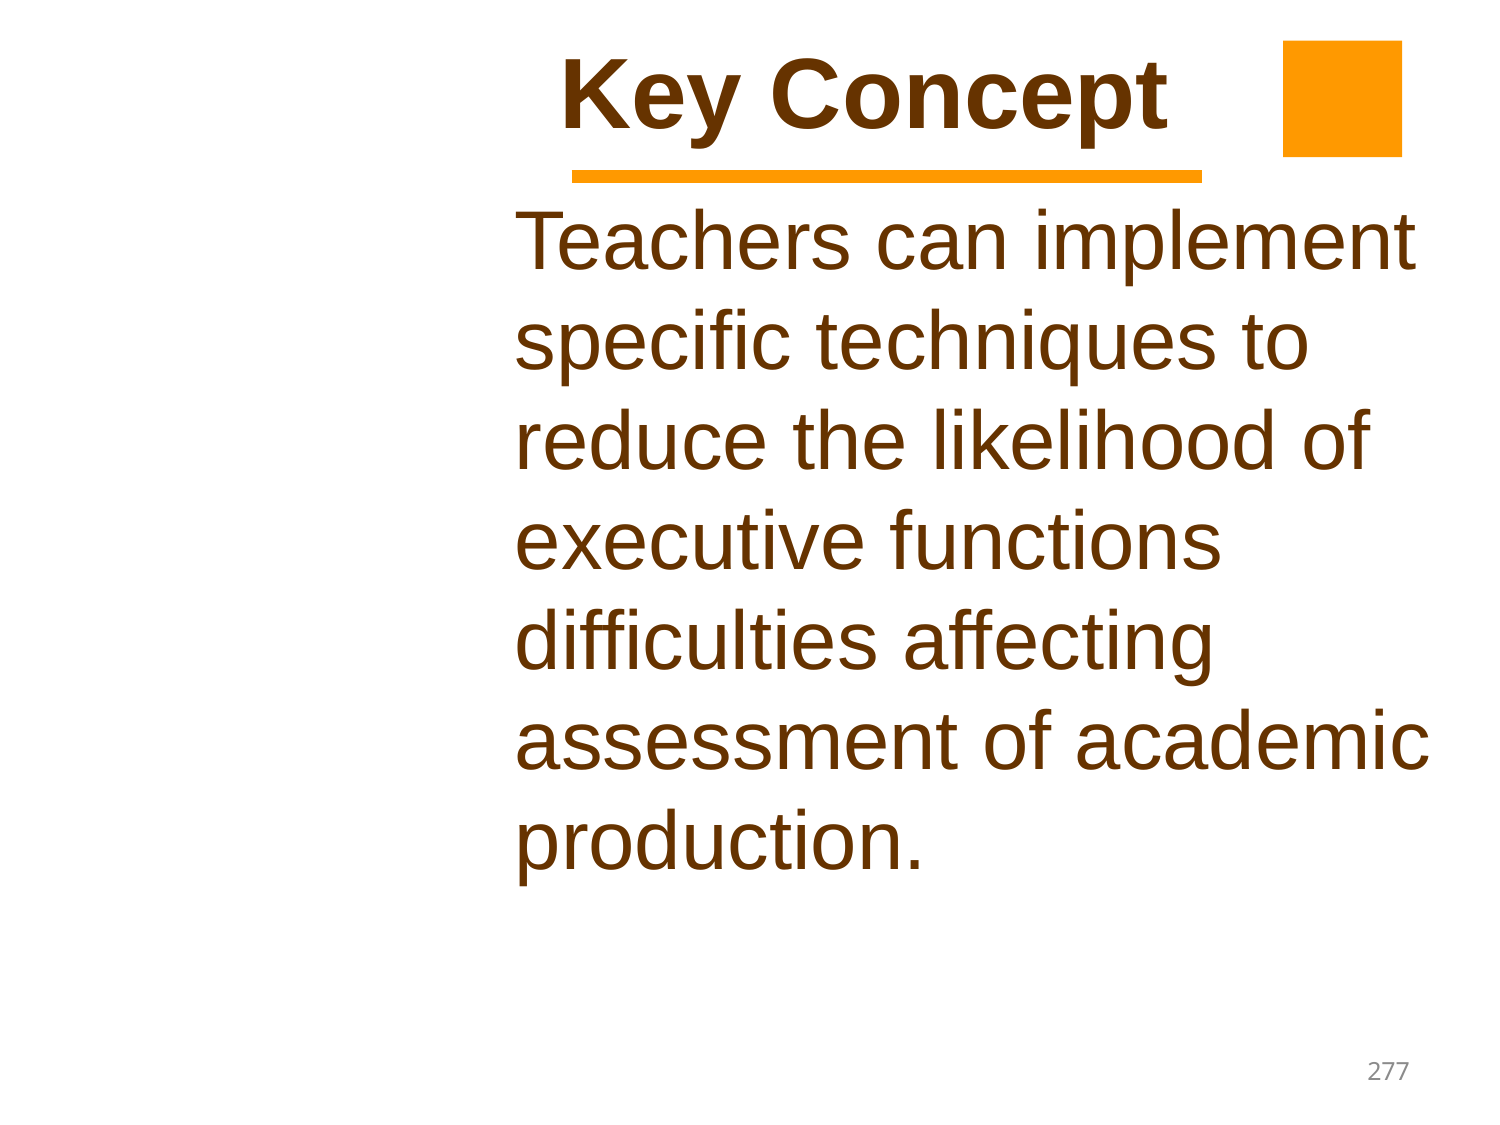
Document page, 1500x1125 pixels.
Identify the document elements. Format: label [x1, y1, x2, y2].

text_box [500, 178, 1484, 894]
text_box [544, 21, 1185, 156]
text_box [1281, 38, 1404, 159]
slide_number [1074, 1042, 1425, 1103]
